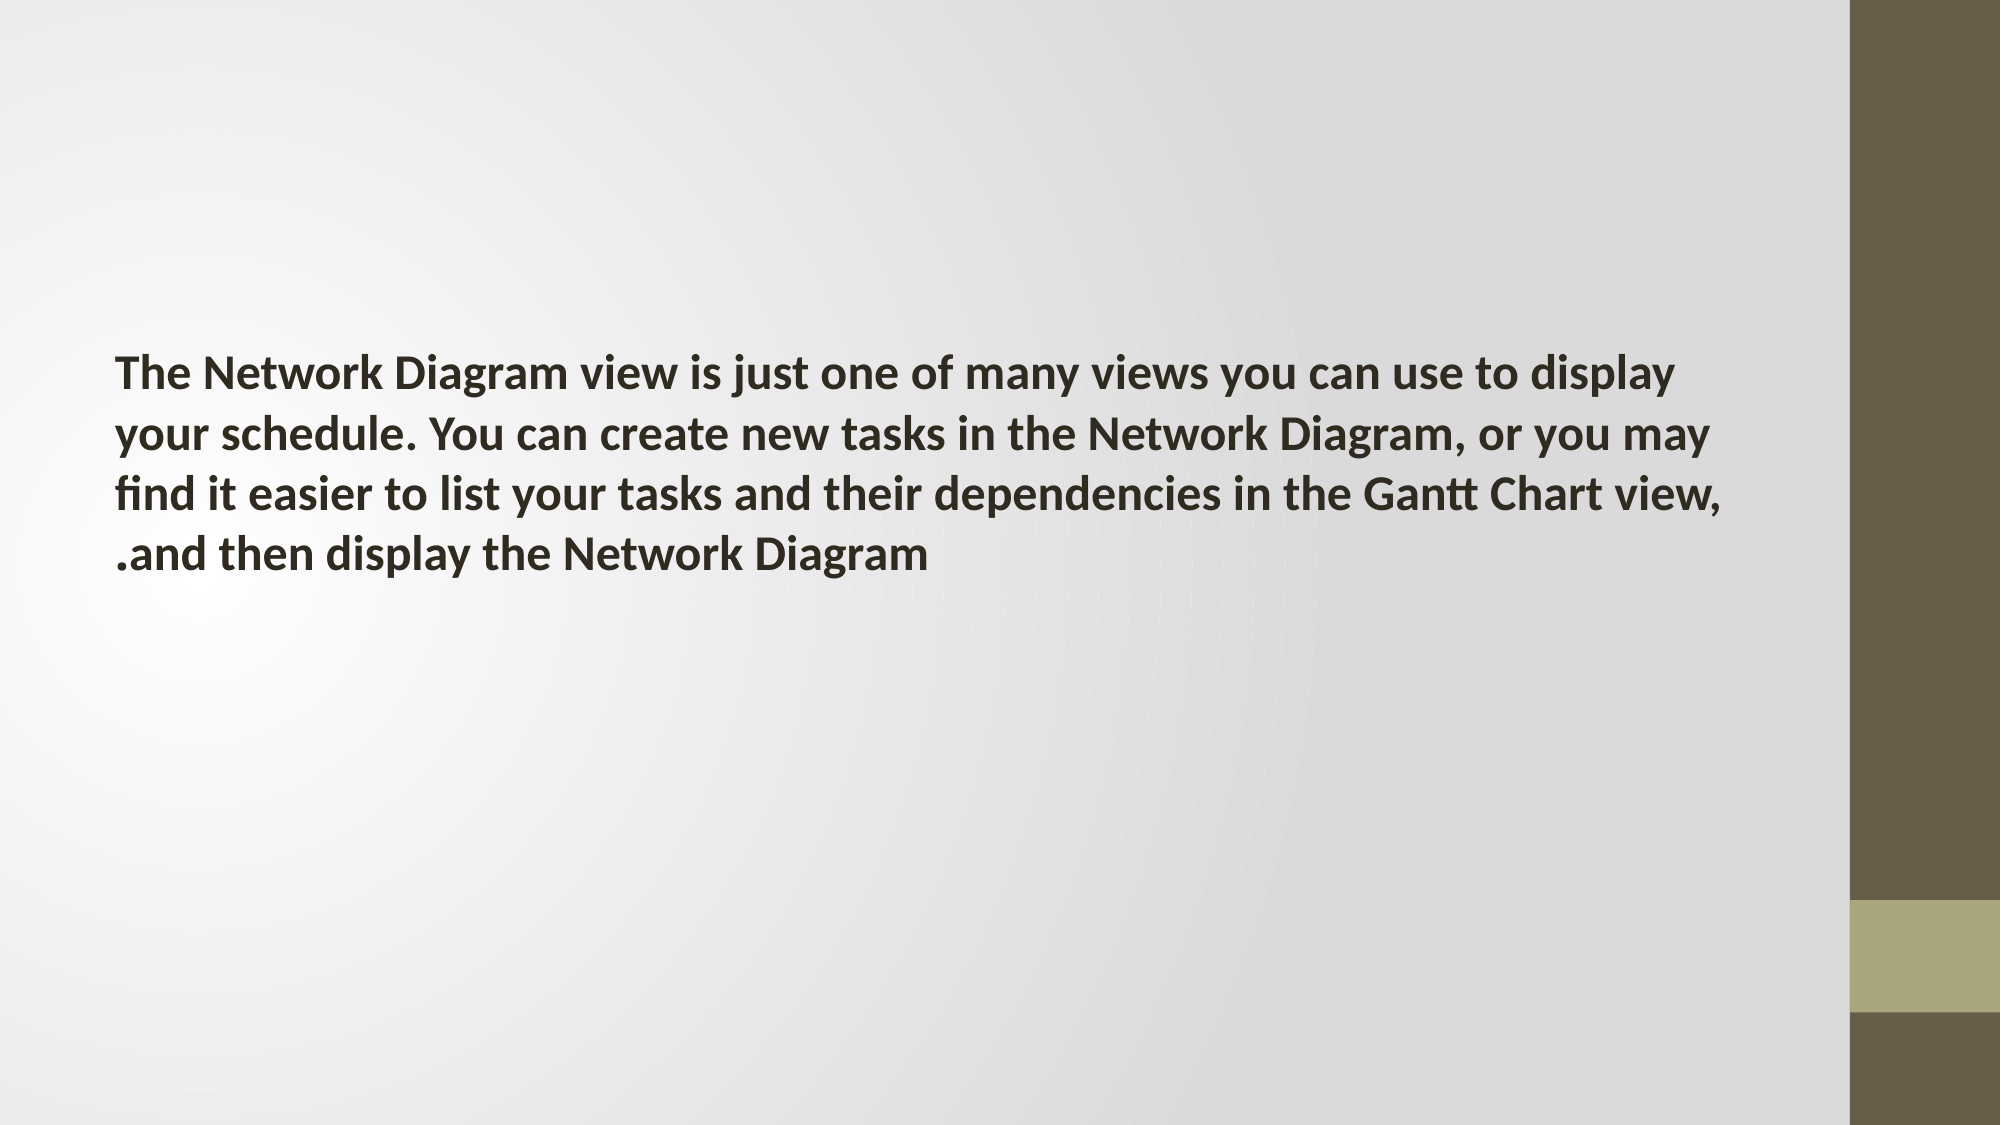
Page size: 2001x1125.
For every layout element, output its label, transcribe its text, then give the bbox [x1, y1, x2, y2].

list The Network Diagram view is just one of many views you can use to display your schedule. You can create new tasks in the Network Diagram, or you may find it easier to list your tasks and their dependencies in the Gantt Chart view, and then display the Network Diagram. [99, 262, 1767, 1050]
